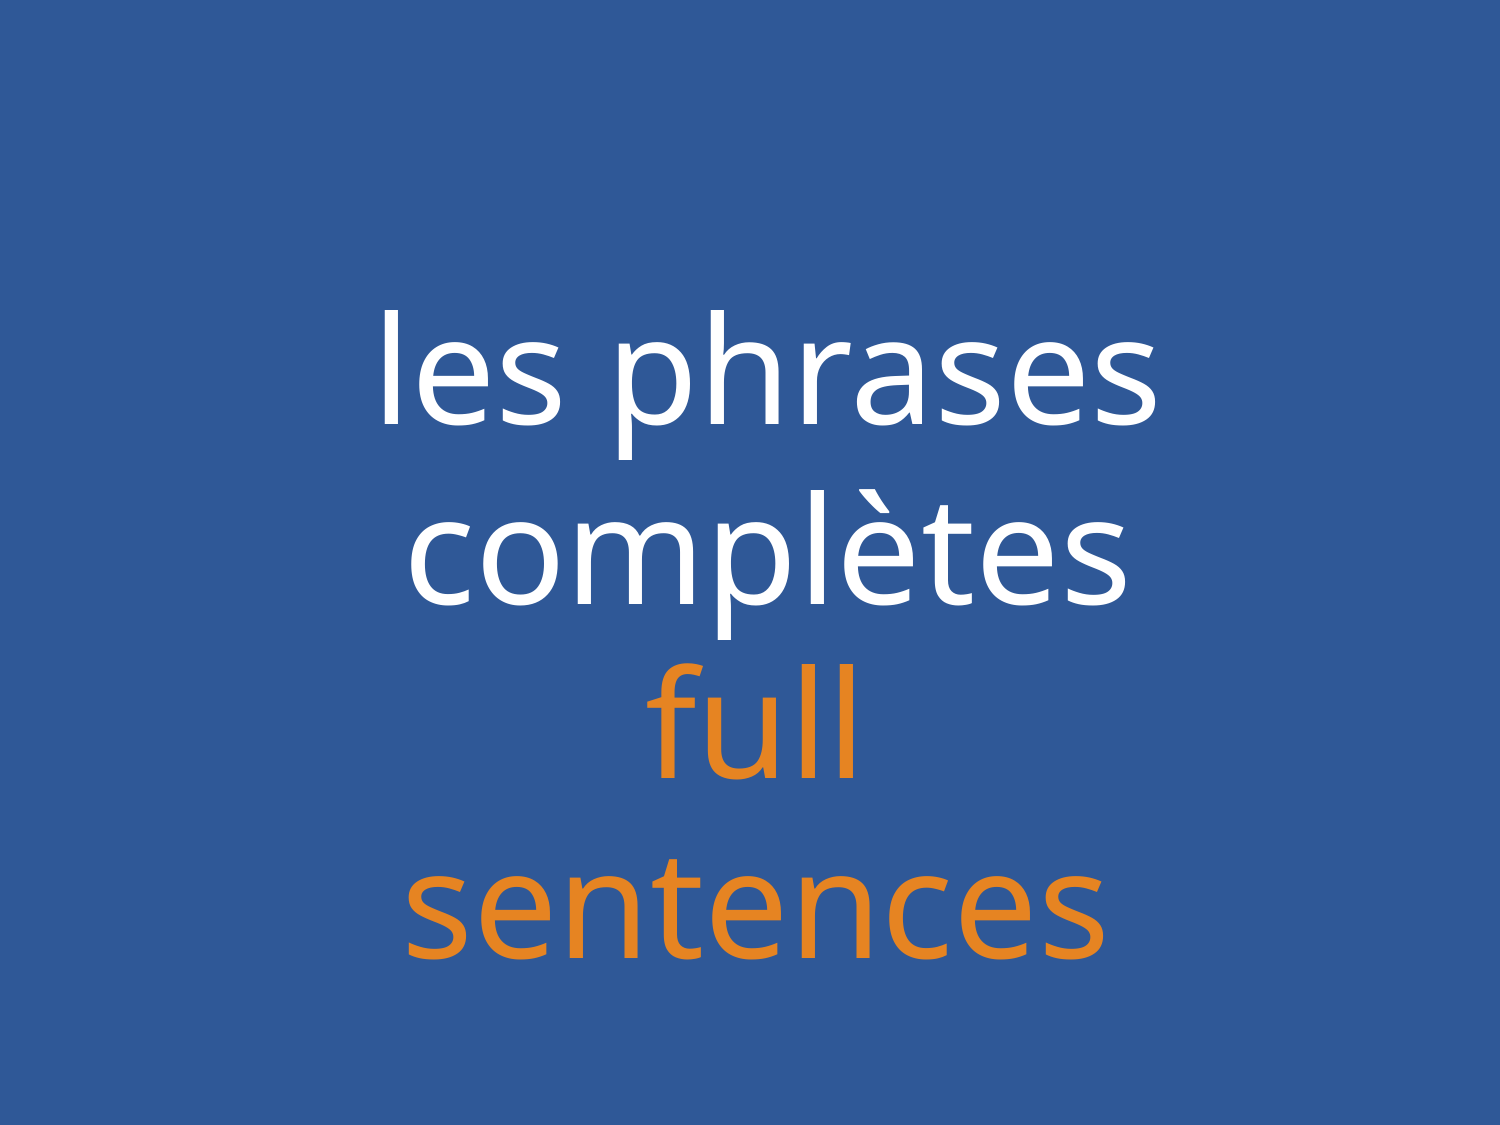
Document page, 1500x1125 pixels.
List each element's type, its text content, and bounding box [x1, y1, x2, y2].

text_box full sentences [301, 621, 1211, 997]
text_box les phrases complètes [301, 267, 1235, 642]
